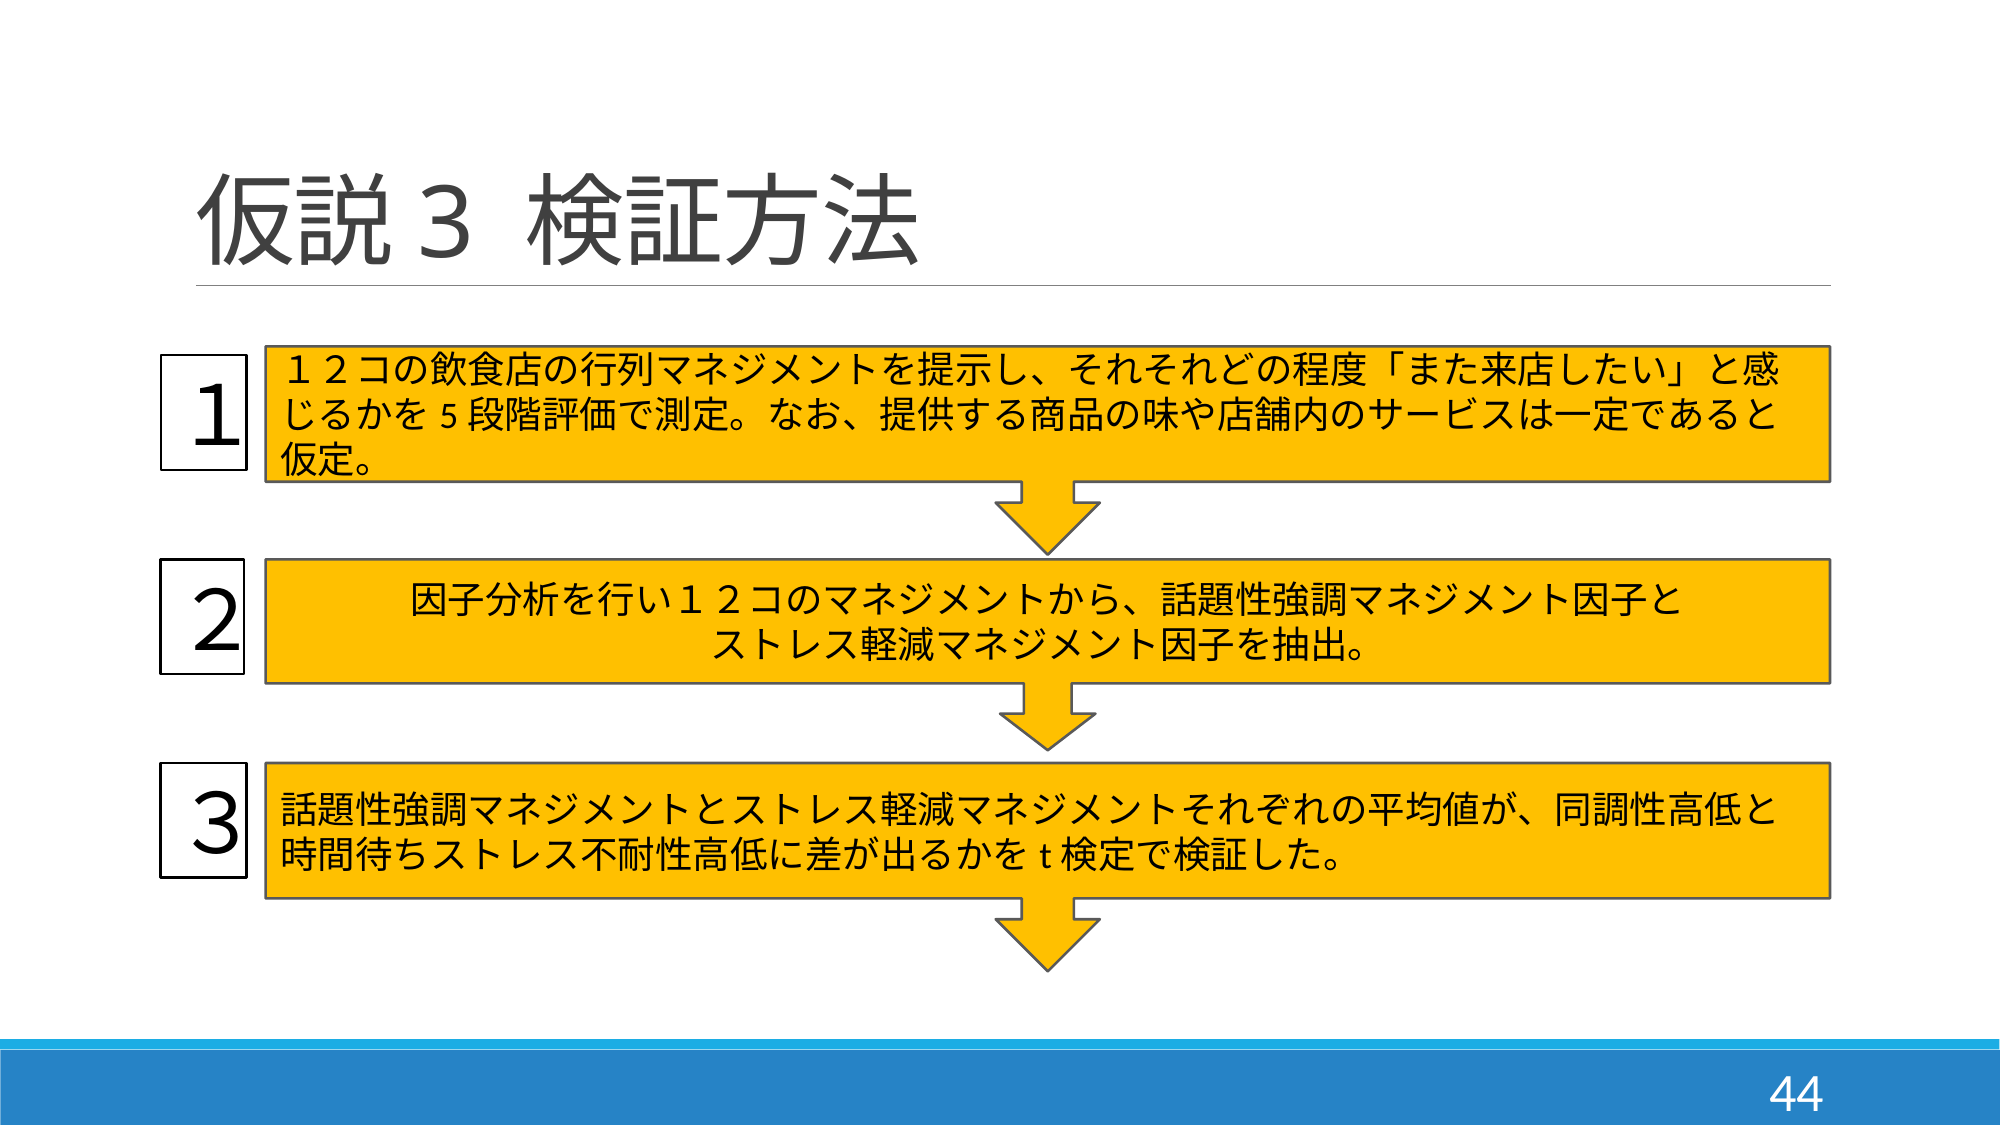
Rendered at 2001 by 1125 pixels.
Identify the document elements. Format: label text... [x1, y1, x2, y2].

slide_number 44 [1624, 1059, 1840, 1120]
text_box ２ [159, 558, 245, 675]
text_box 因子分析を行い１２コのマネジメントから、話題性強調マネジメント因子と ストレス軽減マネジメント因子を抽出。 [264, 558, 1832, 752]
title 仮説3 検証方法 [180, 47, 1830, 285]
text_box １ [160, 354, 248, 471]
text_box ３ [159, 762, 248, 879]
text_box 話題性強調マネジメントとストレス軽減マネジメントそれぞれの平均値が、同調性高低と時間待ちストレス不耐性高低に差が出るかをt検定で検証した。 [264, 761, 1832, 973]
list [180, 302, 1830, 963]
text_box １２コの飲食店の行列マネジメントを提示し、それそれどの程度「また来店したい」と感じるかを5段階評価で測定。なお、提供する商品の味や店舗内のサービスは一定であると仮定。 [264, 345, 1832, 556]
